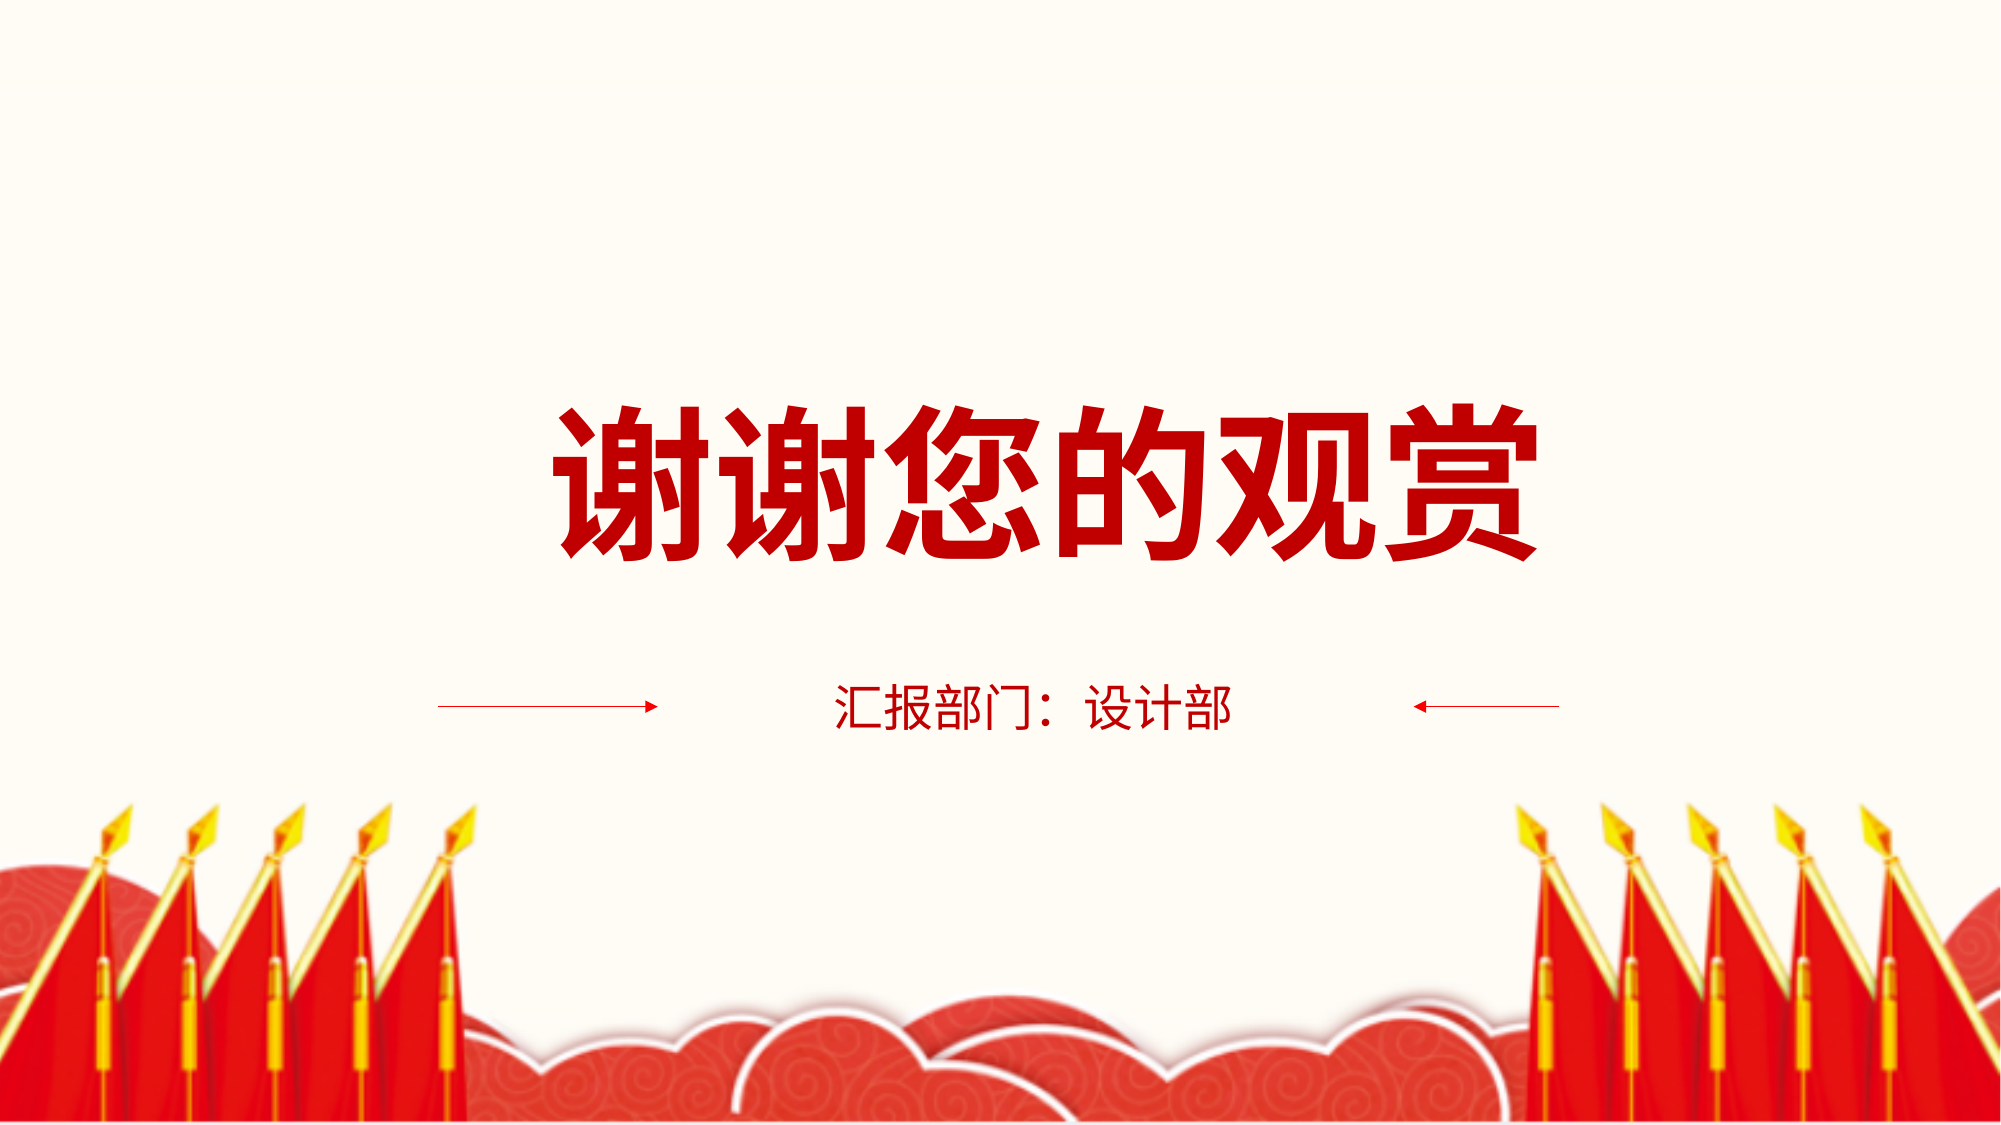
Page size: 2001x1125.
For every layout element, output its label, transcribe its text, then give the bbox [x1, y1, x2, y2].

picture [0, 0, 2001, 1125]
text_box 汇报部门：设计部 [574, 668, 1492, 744]
text_box 谢谢您的观赏 [362, 373, 1733, 589]
